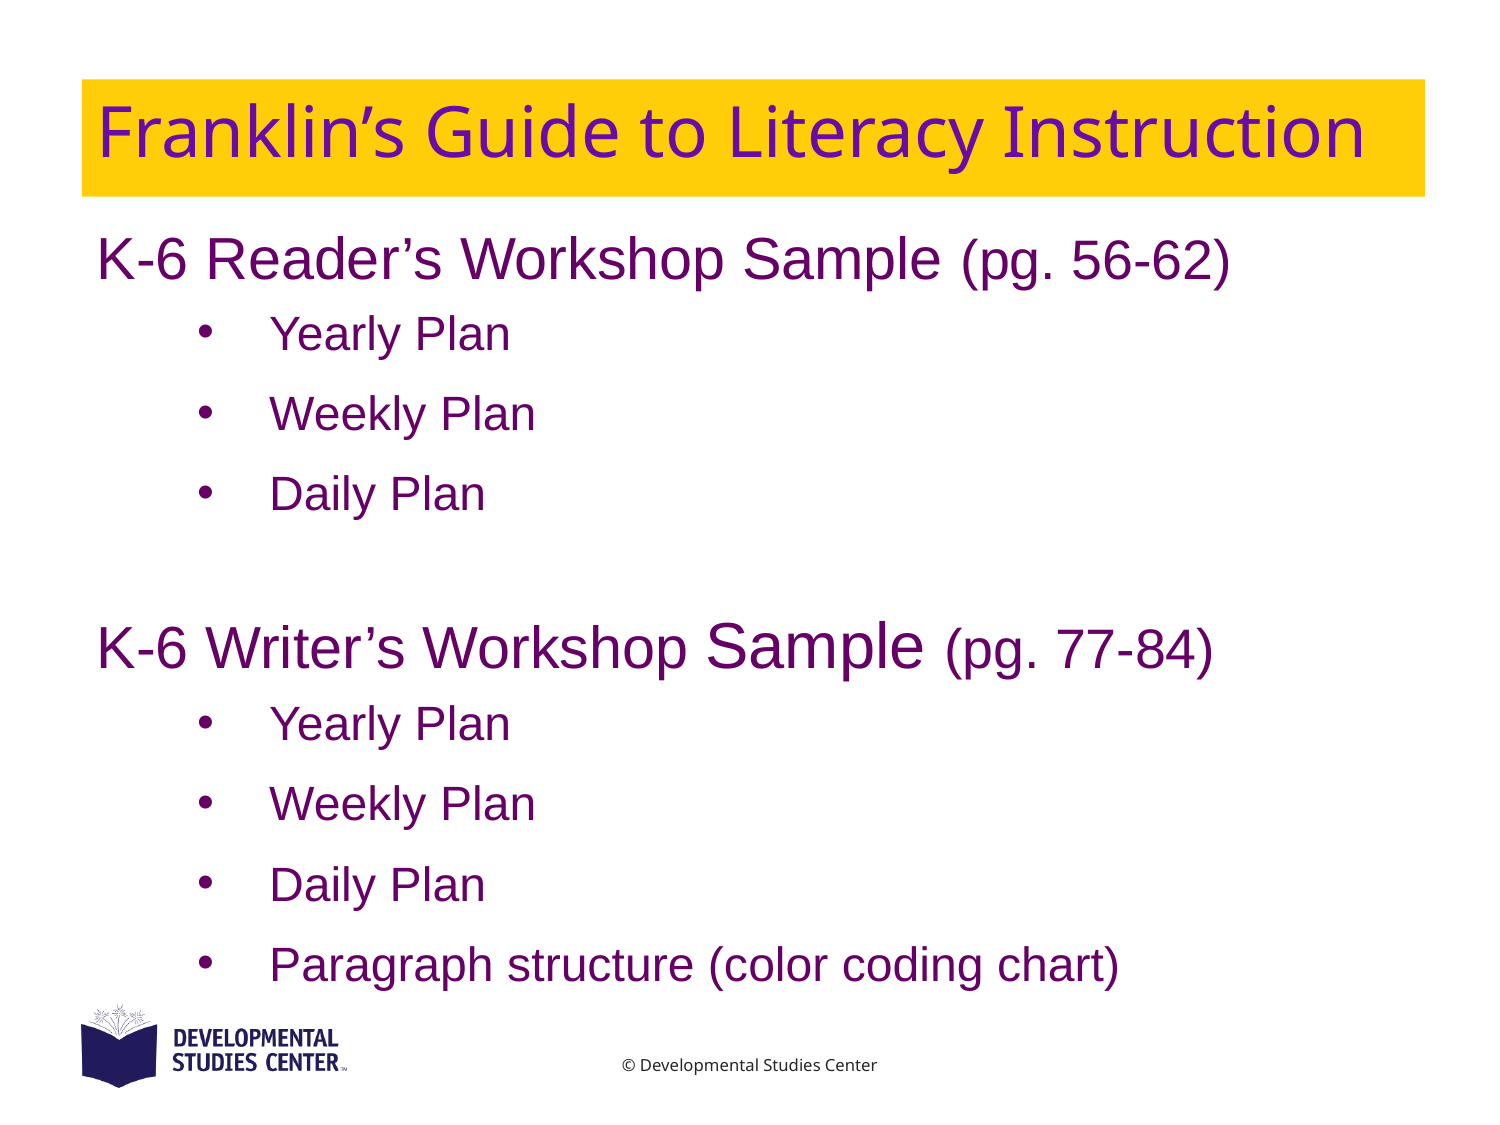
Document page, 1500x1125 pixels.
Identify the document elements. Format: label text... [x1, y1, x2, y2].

title Franklin’s Guide to Literacy Instruction [81, 79, 1425, 197]
picture [81, 1005, 347, 1088]
list K-6 Reader’s Workshop Sample (pg. 56-62) Yearly Plan Weekly Plan Daily Plan K-6 Writer’s Workshop Sample (pg. 77-84) Yearly Plan Weekly Plan Daily Plan Paragraph structure (color coding chart) [81, 212, 1425, 1005]
